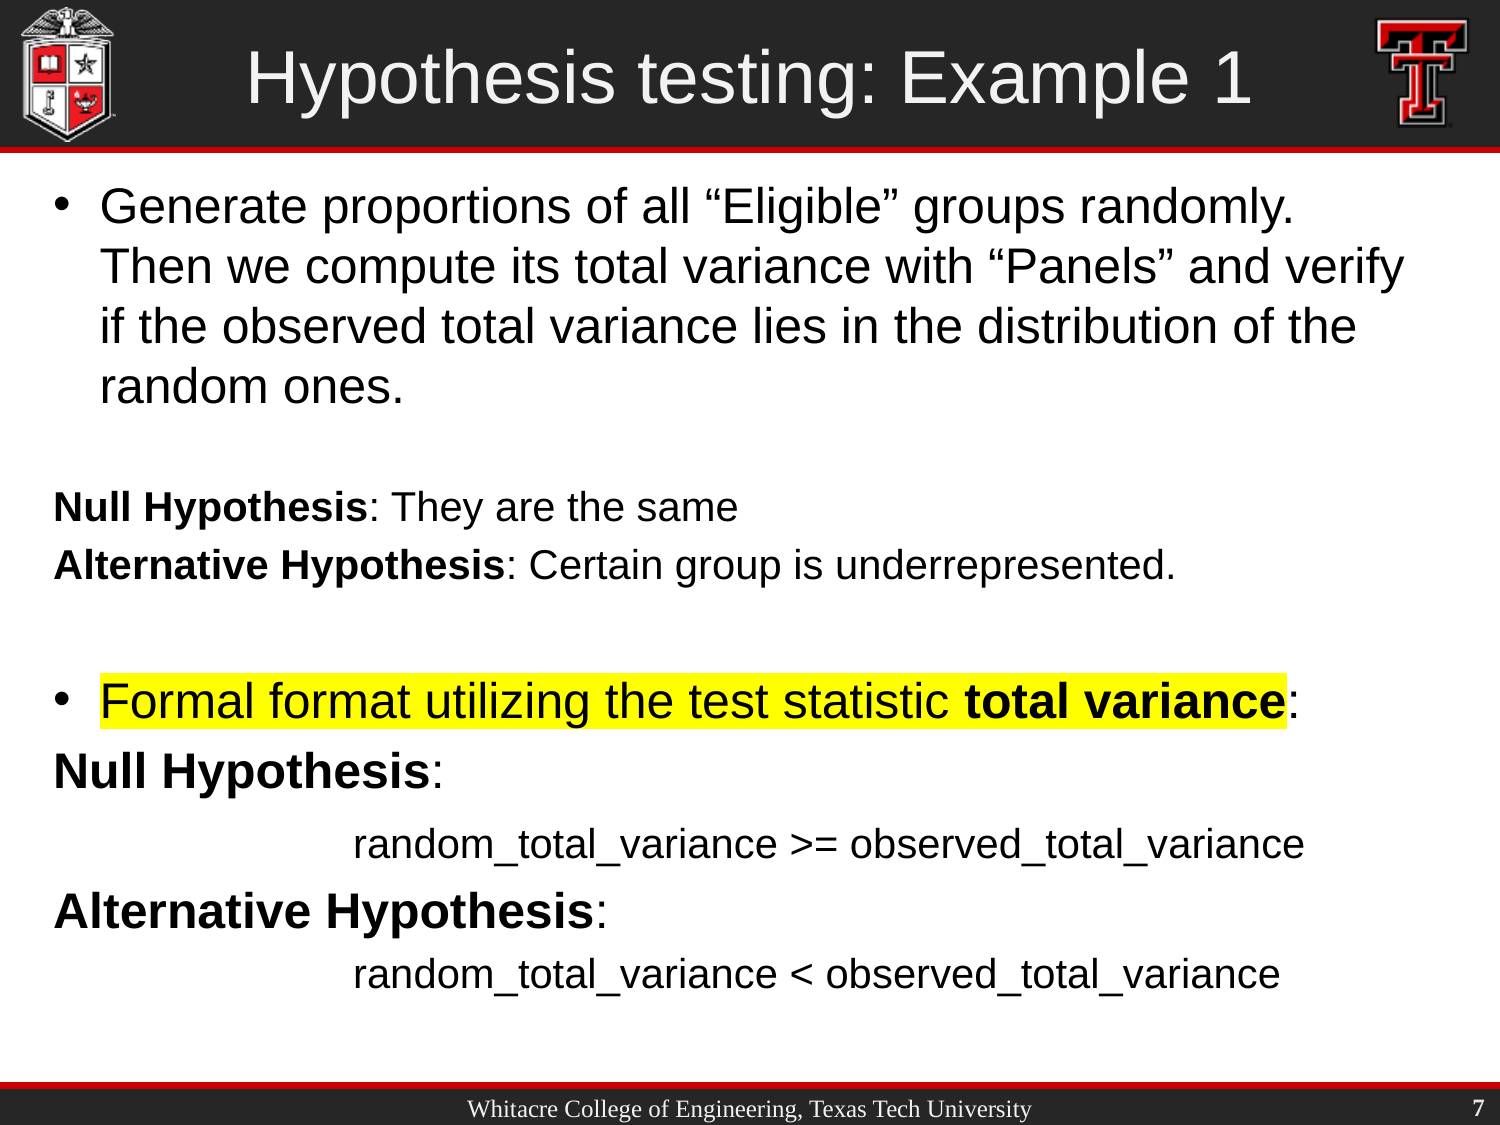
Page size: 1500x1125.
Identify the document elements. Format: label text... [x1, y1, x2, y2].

title Hypothesis testing: Example 1 [151, 6, 1349, 141]
picture [21, 7, 116, 142]
slide_number 7 [1392, 1086, 1500, 1125]
list Generate proportions of all “Eligible” groups randomly. Then we compute its total variance with “Panels” and verify if the observed total variance lies in the distribution of the random ones. Null Hypothesis: They are the same Alternative Hypothesis: Certain group is underrepresented. Formal format utilizing the test statistic total variance: Null Hypothesis: random_total_variance >= observed_total_variance Alternative Hypothesis: random_total_variance < observed_total_variance [38, 165, 1431, 1067]
picture [1373, 14, 1472, 128]
